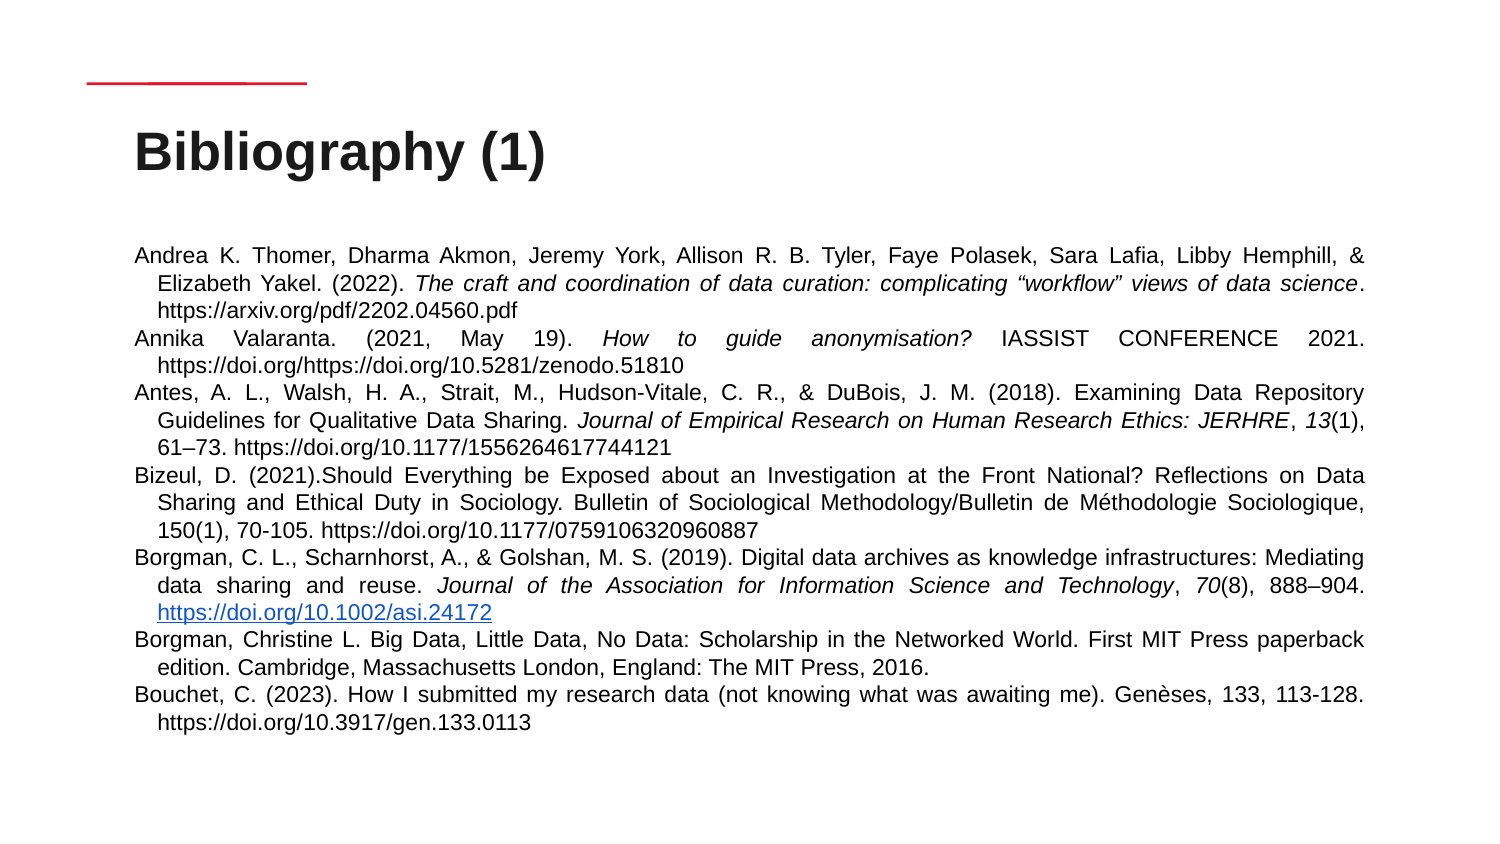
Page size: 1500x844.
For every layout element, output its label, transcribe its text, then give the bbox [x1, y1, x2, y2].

title Bibliography (1) [119, 100, 1381, 189]
list Andrea K. Thomer, Dharma Akmon, Jeremy York, Allison R. B. Tyler, Faye Polasek, Sara Lafia, Libby Hemphill, & Elizabeth Yakel. (2022). The craft and coordination of data curation: complicating “workflow” views of data science. https://arxiv.org/pdf/2202.04560.pdf Annika Valaranta. (2021, May 19). How to guide anonymisation? IASSIST CONFERENCE 2021. https://doi.org/https://doi.org/10.5281/zenodo.51810 Antes, A. L., Walsh, H. A., Strait, M., Hudson-Vitale, C. R., & DuBois, J. M. (2018). Examining Data Repository Guidelines for Qualitative Data Sharing. Journal of Empirical Research on Human Research Ethics: JERHRE, 13(1), 61–73. https://doi.org/10.1177/1556264617744121 Bizeul, D. (2021).Should Everything be Exposed about an Investigation at the Front National? Reflections on Data Sharing and Ethical Duty in Sociology. Bulletin of Sociological Methodology/Bulletin de Méthodologie Sociologique, 150(1), 70-105. https://doi.org/10.1177/0759106320960887 Borgman, C. L., Scharnhorst, A., & Golshan, M. S. (2019). Digital data archives as knowledge infrastructures: Mediating data sharing and reuse. Journal of the Association for Information Science and Technology, 70(8), 888–904. https://doi.org/10.1002/asi.24172 Borgman, Christine L. Big Data, Little Data, No Data: Scholarship in the Networked World. First MIT Press paperback edition. Cambridge, Massachusetts London, England: The MIT Press, 2016. Bouchet, C. (2023). How I submitted my research data (not knowing what was awaiting me). Genèses, 133, 113-128. https://doi.org/10.3917/gen.133.0113 [119, 225, 1381, 761]
